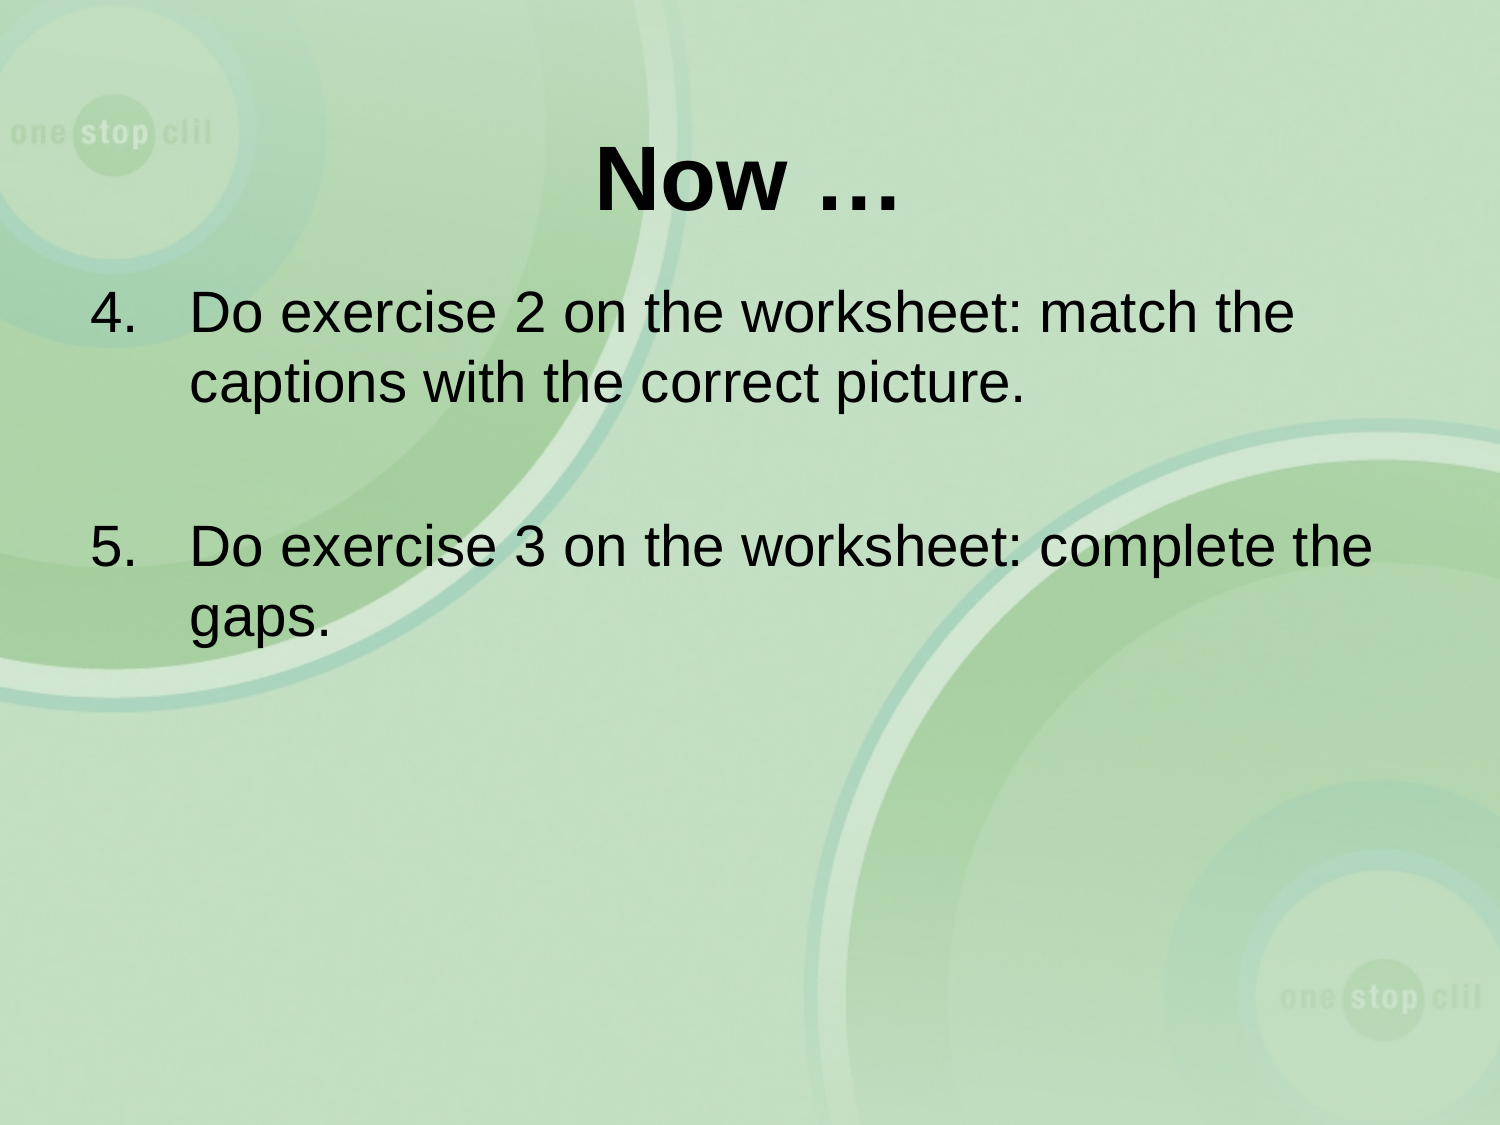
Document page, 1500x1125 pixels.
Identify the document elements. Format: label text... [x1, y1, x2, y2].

picture [0, 0, 1500, 1125]
title Now … [75, 79, 1425, 267]
list Do exercise 2 on the worksheet: match the captions with the correct picture. Do exercise 3 on the worksheet: complete the gaps. [75, 267, 1425, 1010]
